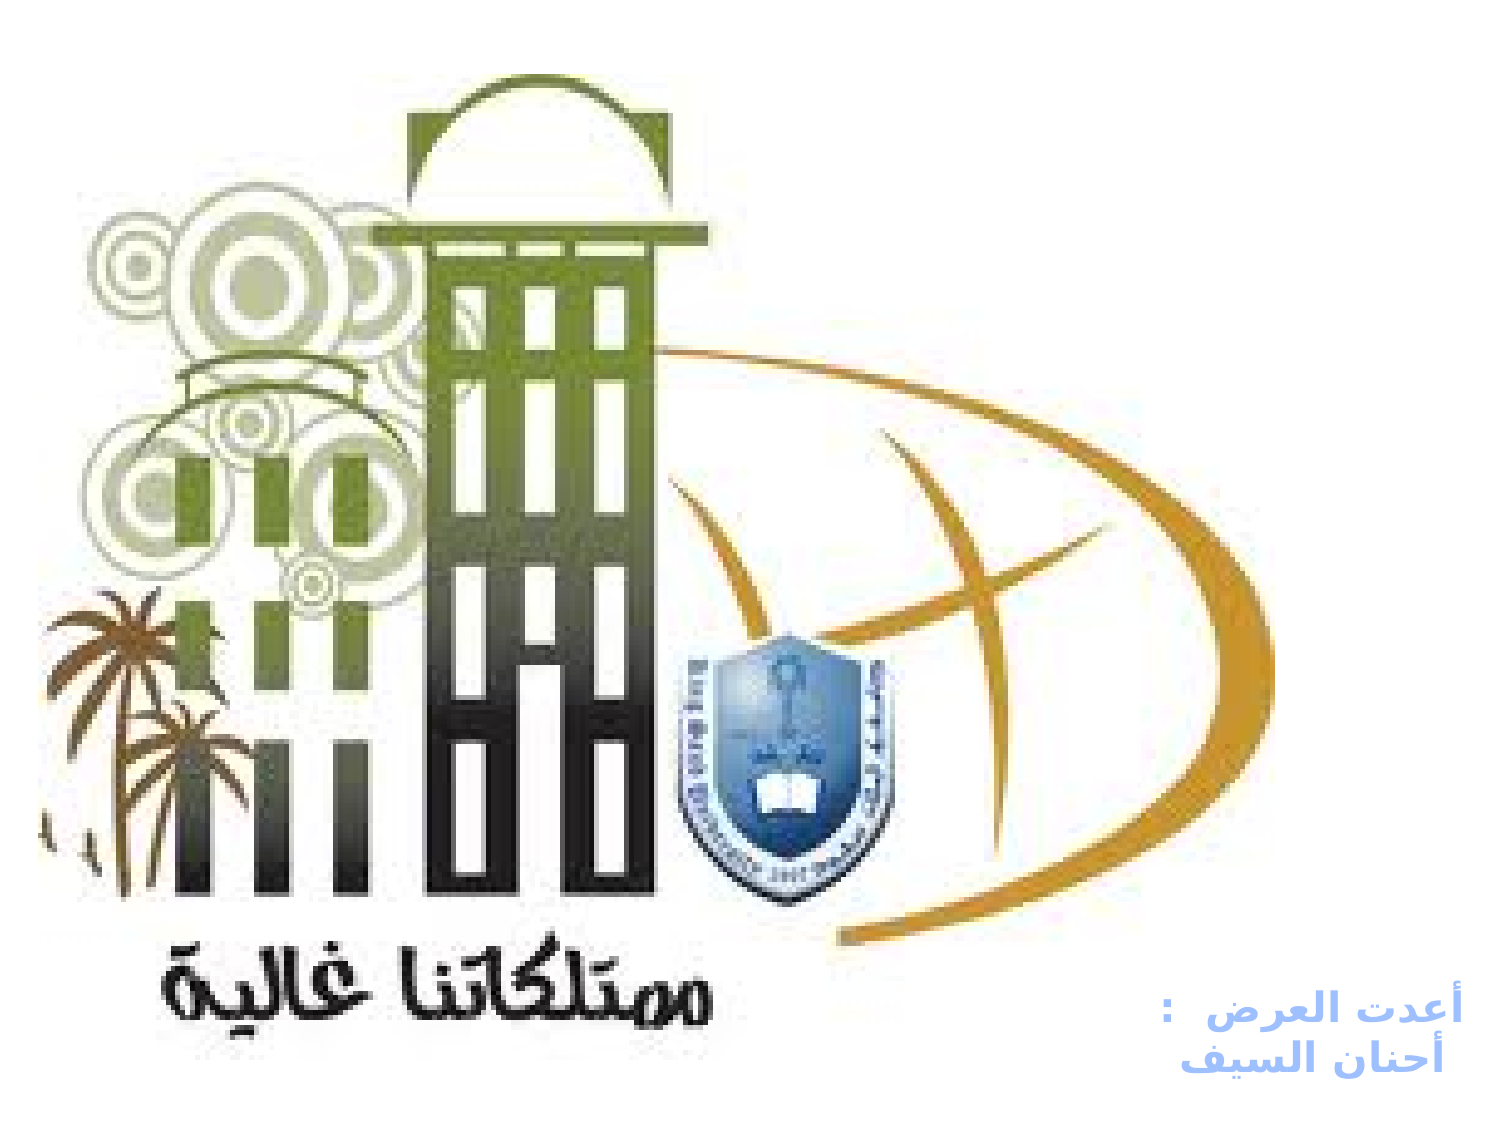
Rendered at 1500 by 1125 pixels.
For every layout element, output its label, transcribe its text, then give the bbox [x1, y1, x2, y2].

picture [38, 74, 1276, 1066]
text_box أعدت العرض : أحنان السيف [1130, 973, 1495, 1089]
